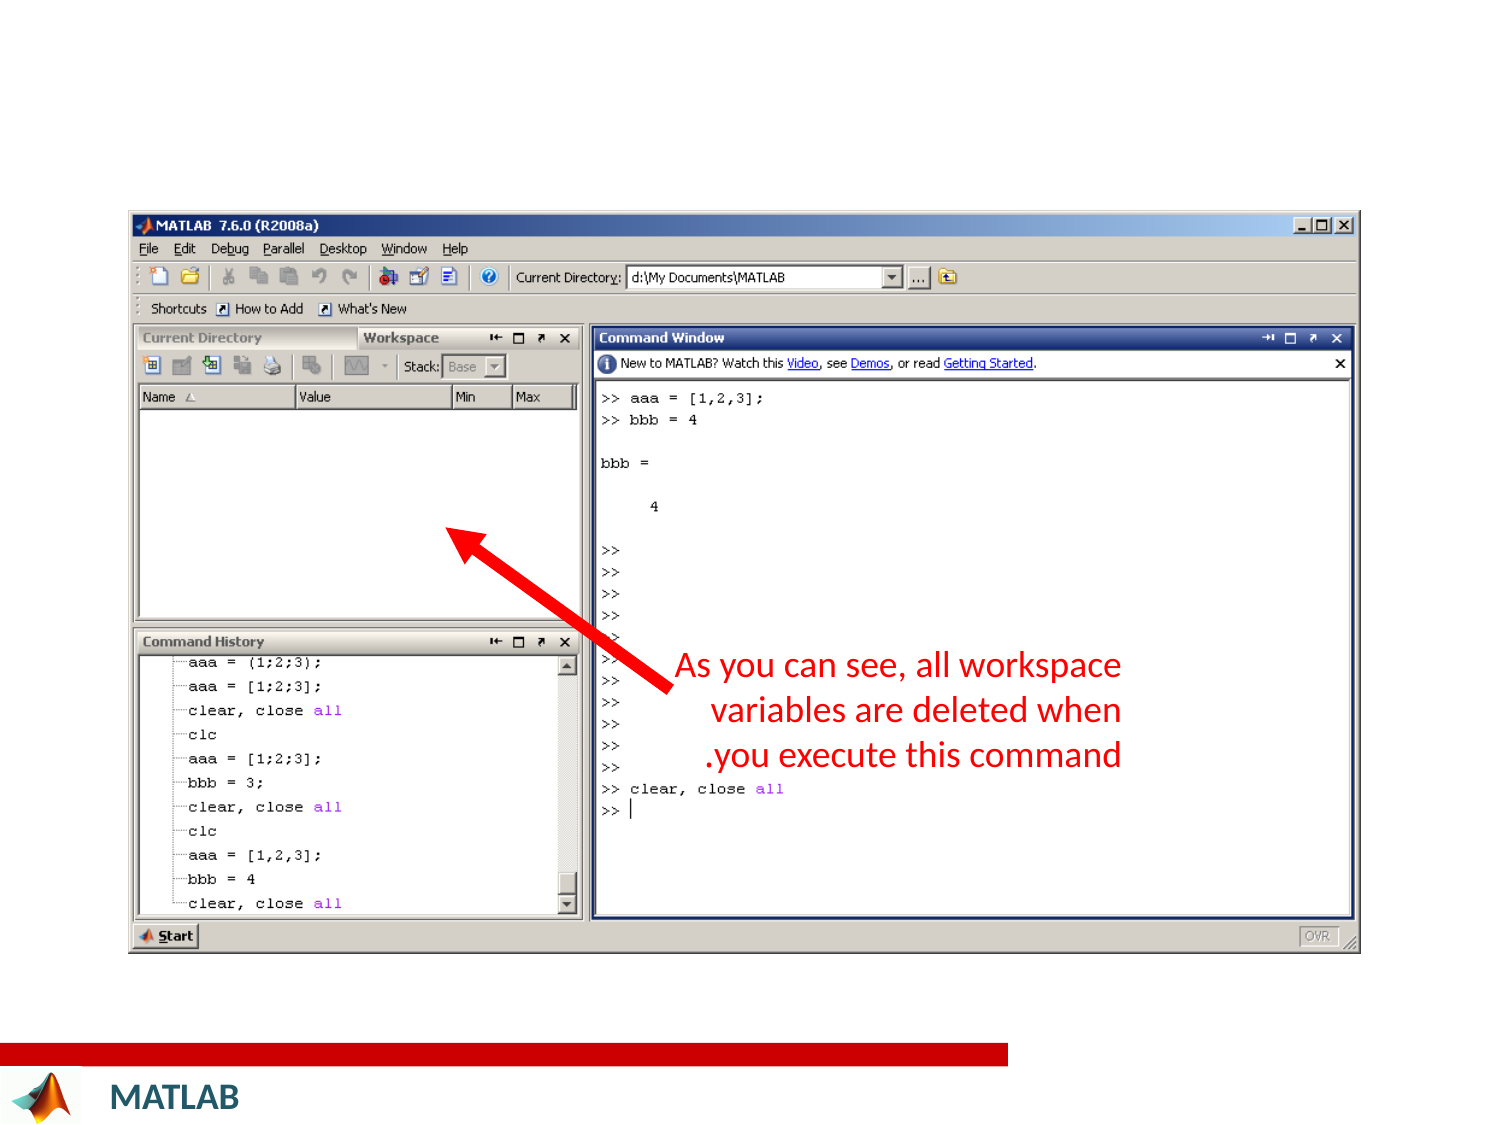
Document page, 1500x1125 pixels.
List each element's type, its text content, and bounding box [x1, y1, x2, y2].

text_box MATLAB [94, 1064, 255, 1125]
footer [0, 1042, 1008, 1067]
picture [0, 1066, 83, 1125]
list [128, 210, 1361, 954]
